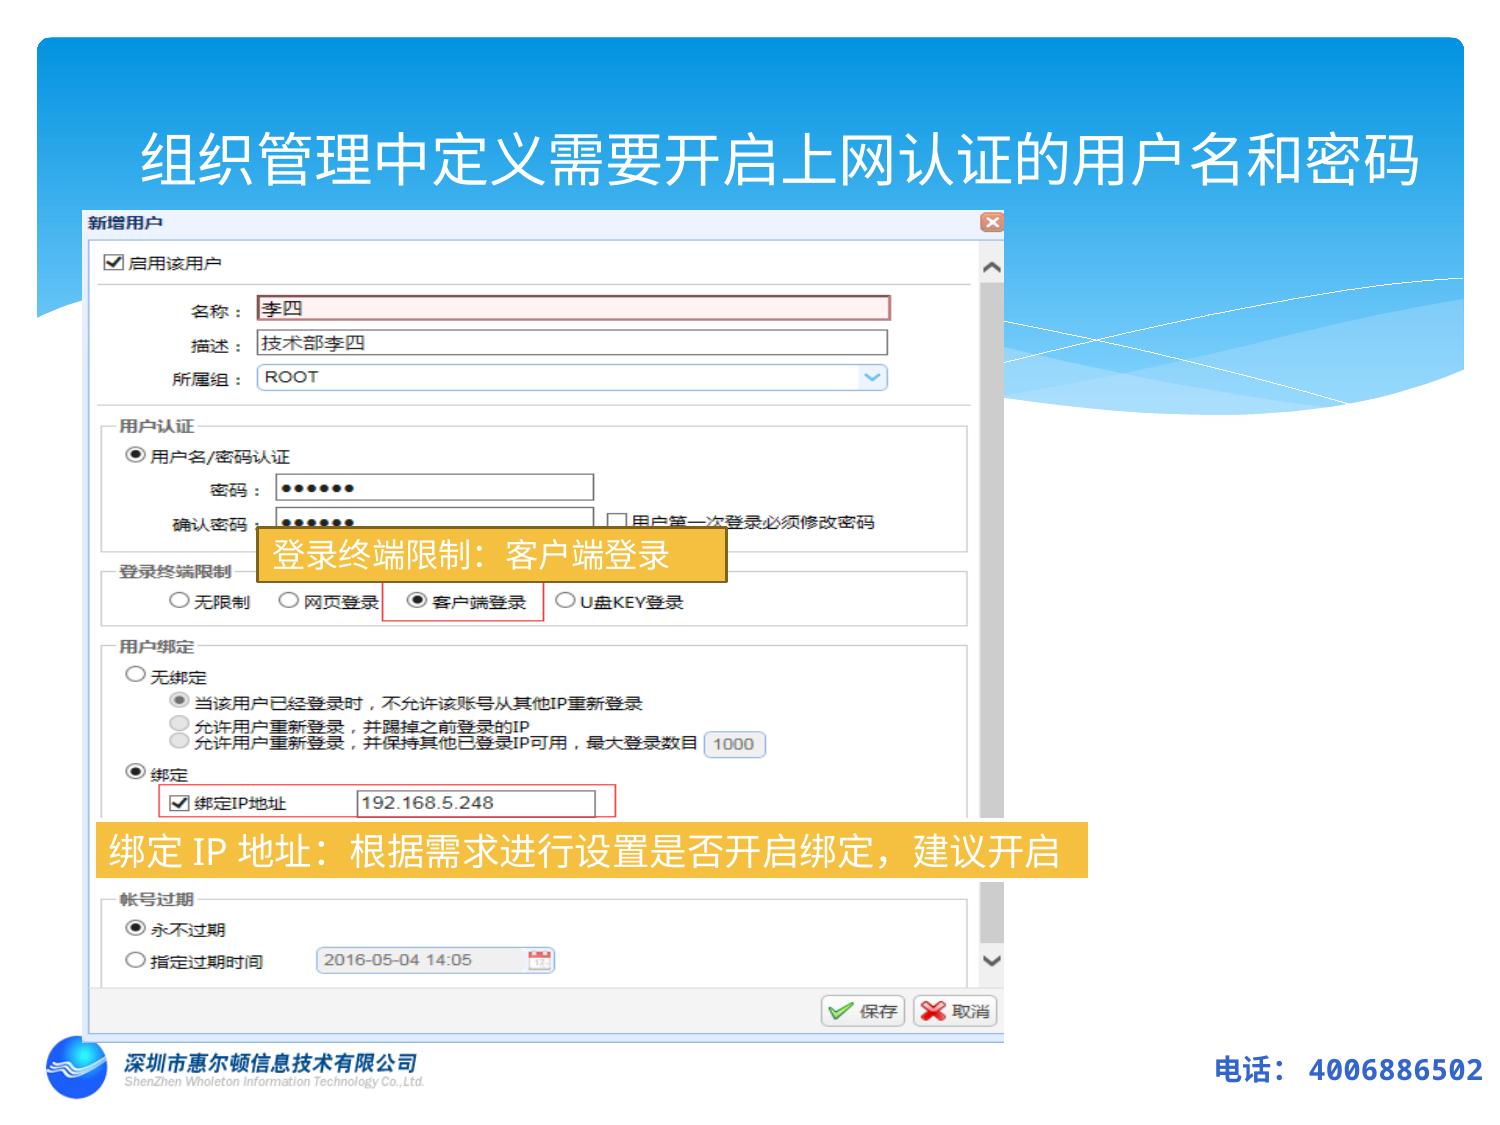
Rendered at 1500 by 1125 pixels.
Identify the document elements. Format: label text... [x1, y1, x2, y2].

picture [24, 210, 1005, 1110]
text_box 绑定IP地址：根据需求进行设置是否开启绑定，建议开启 [1010, 818, 1092, 882]
title 组织管理中定义需要开启上网认证的用户名和密码 [105, 0, 1456, 206]
